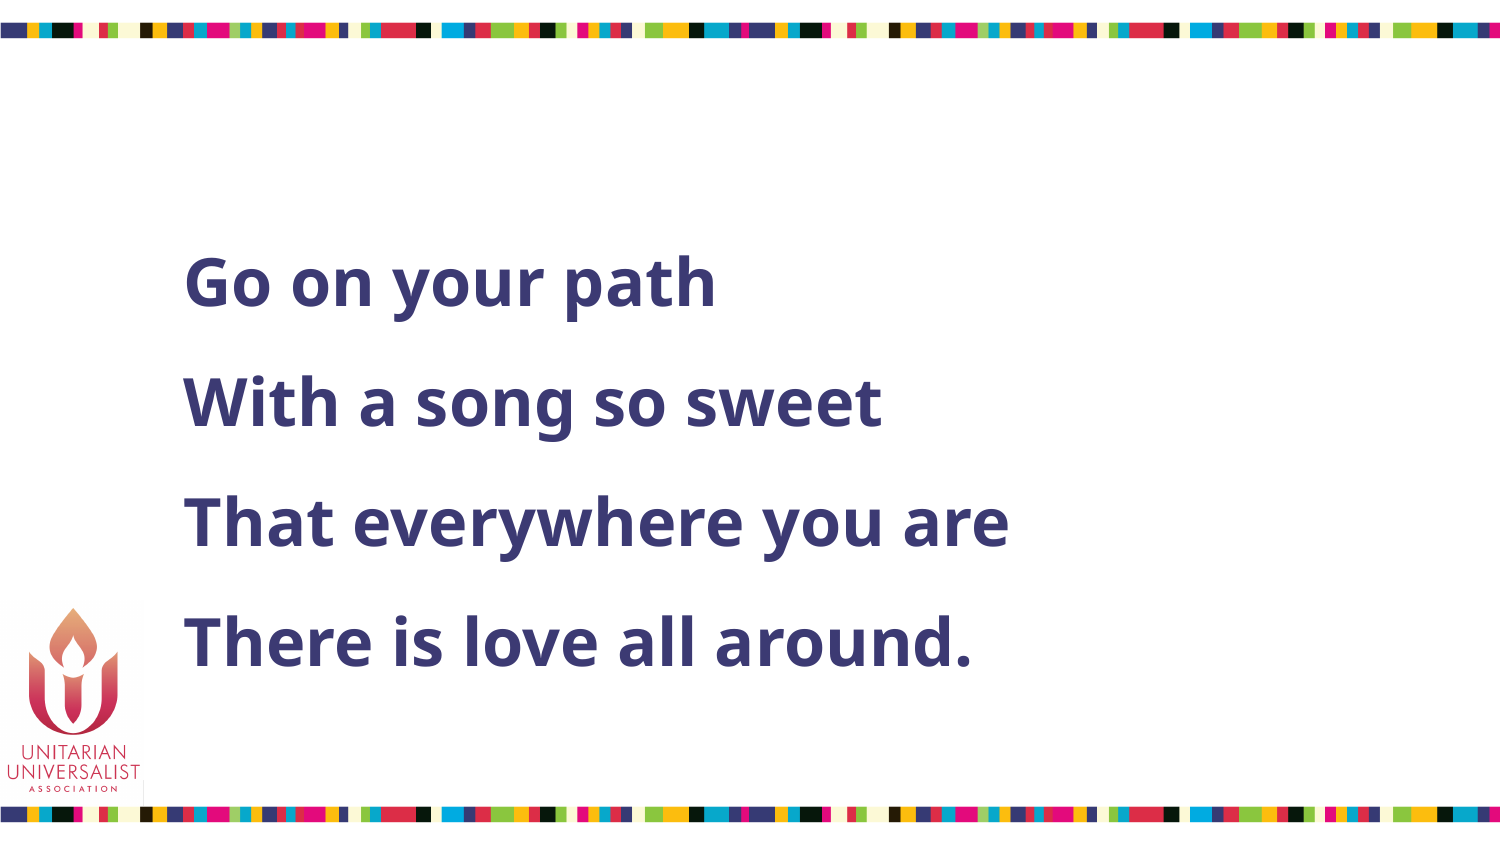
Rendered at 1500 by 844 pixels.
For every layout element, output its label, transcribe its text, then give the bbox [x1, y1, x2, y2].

text_box Go on your path With a song so sweet That everywhere you are There is love all around. [168, 184, 1421, 695]
picture [0, 22, 1500, 40]
picture [0, 600, 1500, 824]
